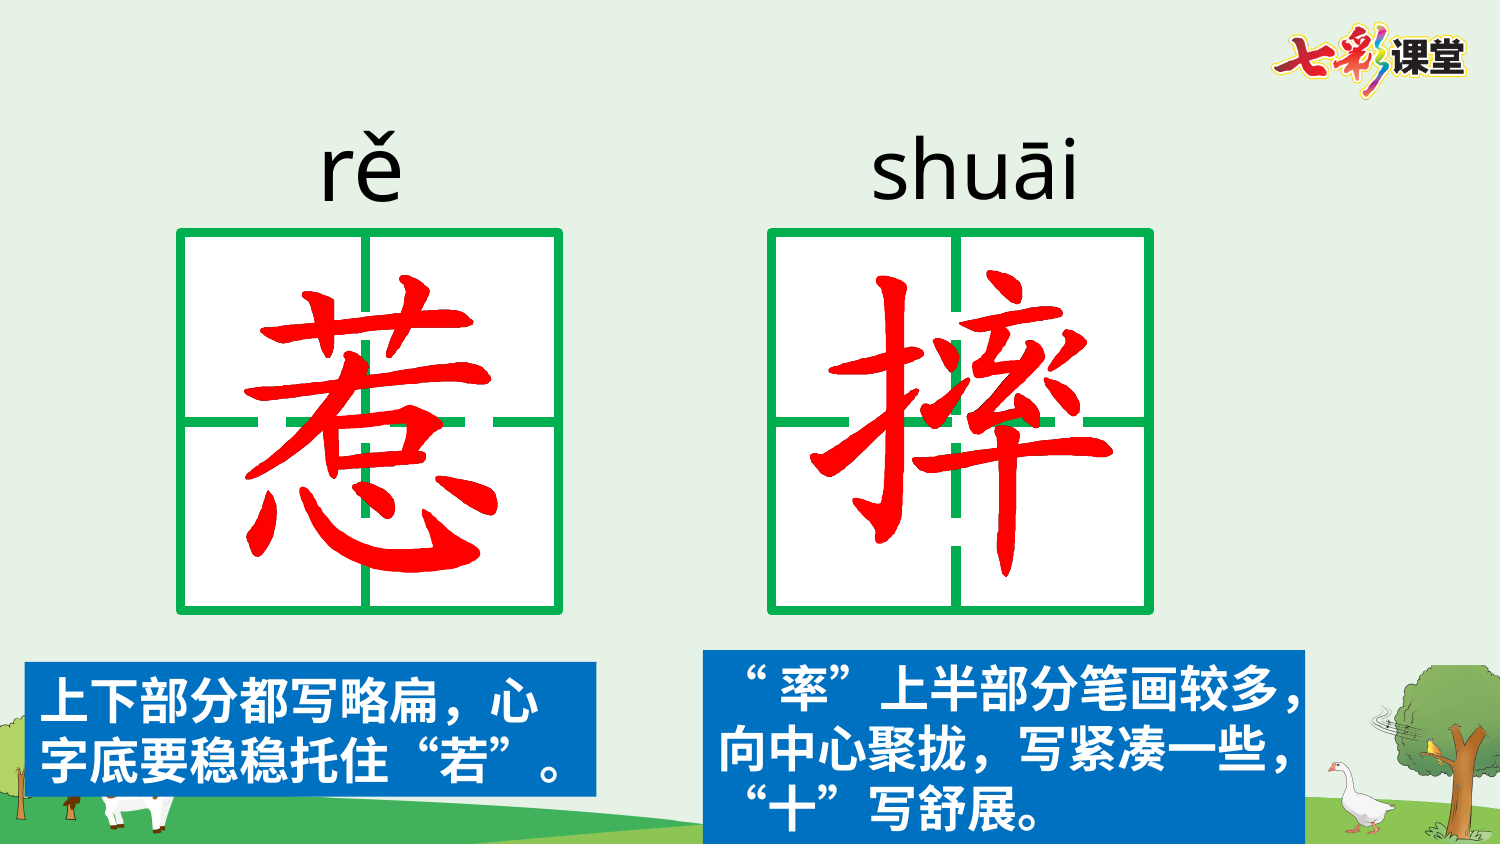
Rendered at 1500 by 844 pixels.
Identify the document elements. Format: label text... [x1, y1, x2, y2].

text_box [770, 232, 1152, 615]
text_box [244, 275, 497, 572]
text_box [810, 271, 1113, 577]
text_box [180, 232, 562, 615]
text_box 上下部分都写略扁，心字底要稳稳托住“若”。 [24, 661, 597, 797]
text_box shuāi [855, 108, 1096, 224]
text_box “率”上半部分笔画较多，向中心聚拢，写紧凑一些，“十”写舒展。 [702, 650, 1306, 844]
picture [0, 0, 1500, 844]
text_box rě [302, 102, 420, 228]
